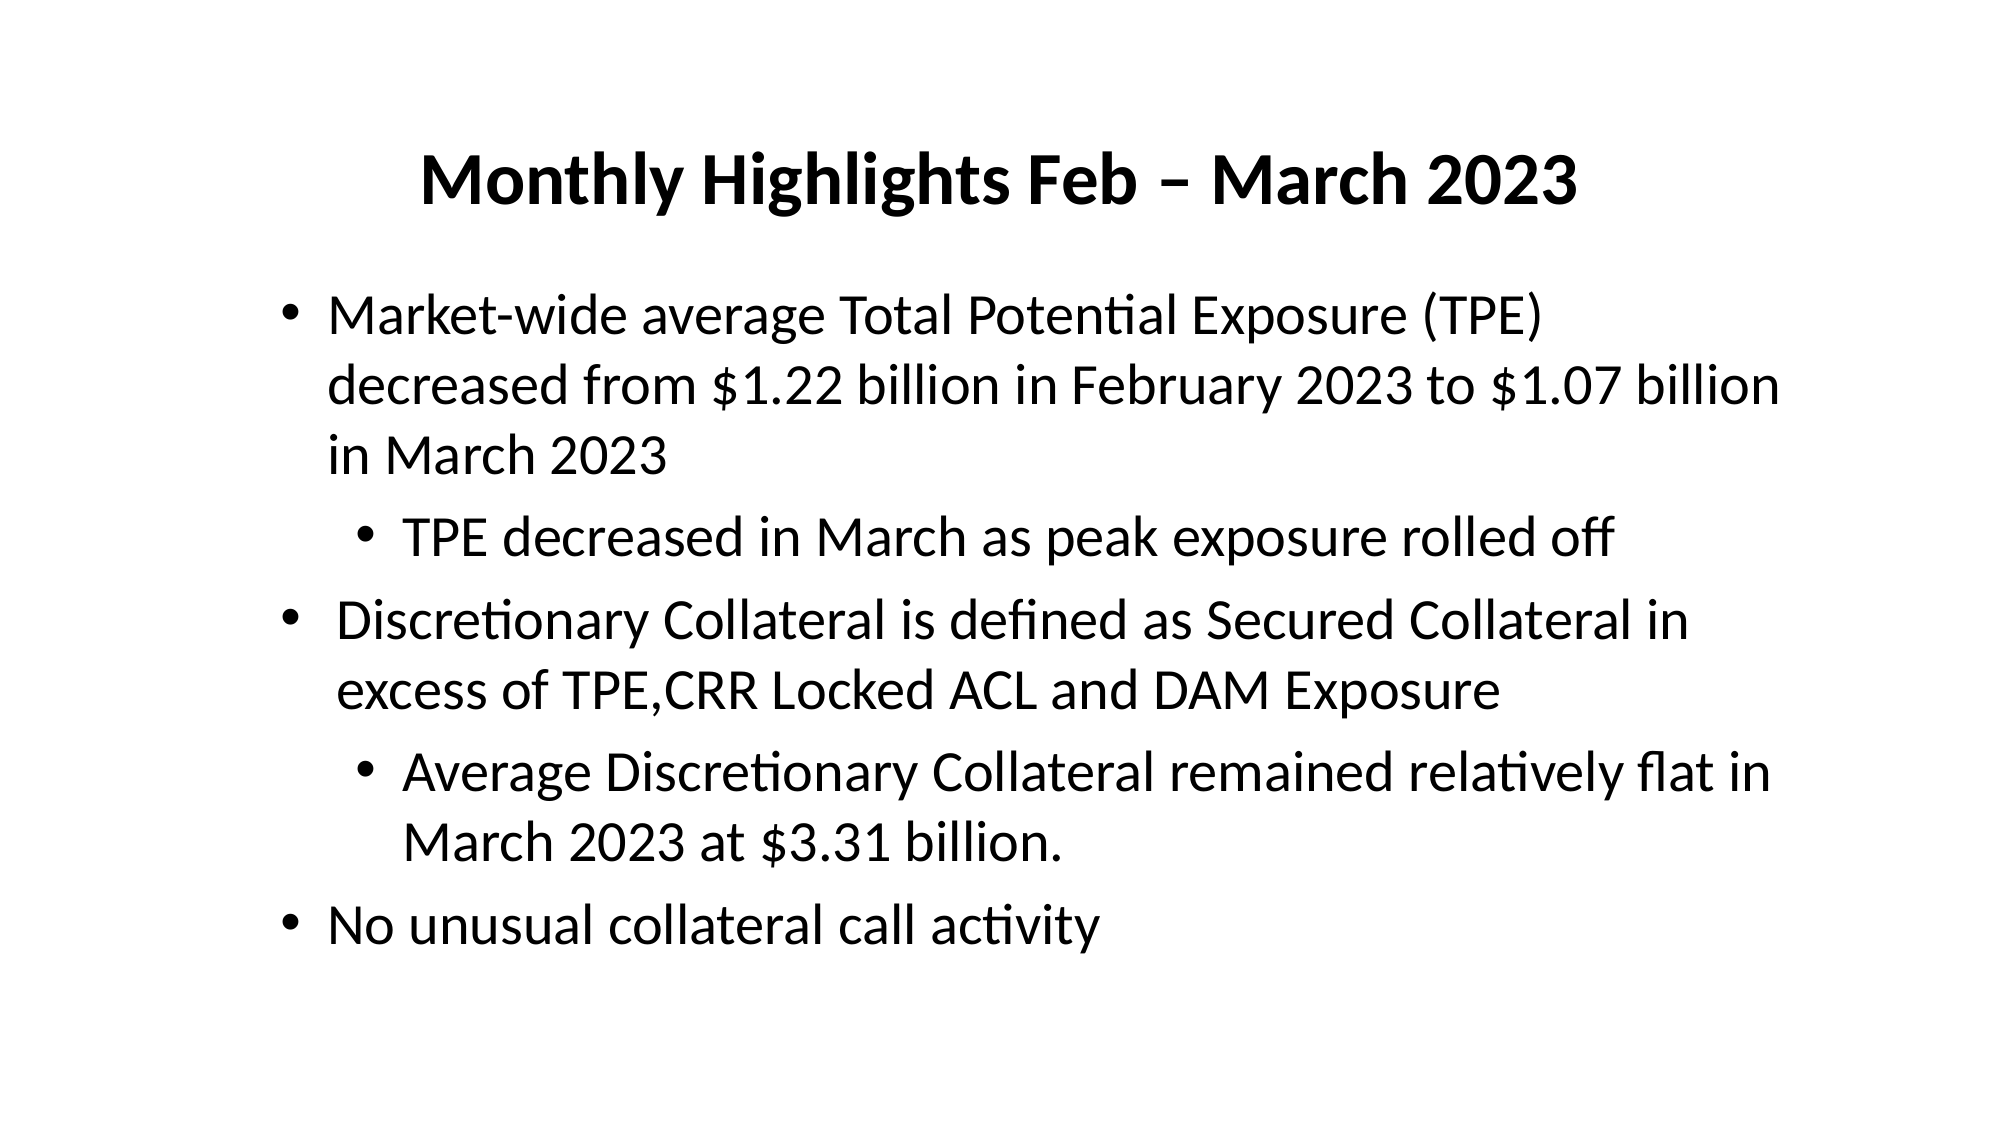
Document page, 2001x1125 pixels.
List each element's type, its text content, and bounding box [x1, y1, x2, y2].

text_box Market-wide average Total Potential Exposure (TPE) decreased from $1.22 billion in February 2023 to $1.07 billion in March 2023 TPE decreased in March as peak exposure rolled off Discretionary Collateral is defined as Secured Collateral in excess of TPE,CRR Locked ACL and DAM Exposure Average Discretionary Collateral remained relatively flat in March 2023 at $3.31 billion. No unusual collateral call activity [265, 268, 1808, 964]
title Monthly Highlights Feb – March 2023 [249, 107, 1750, 229]
